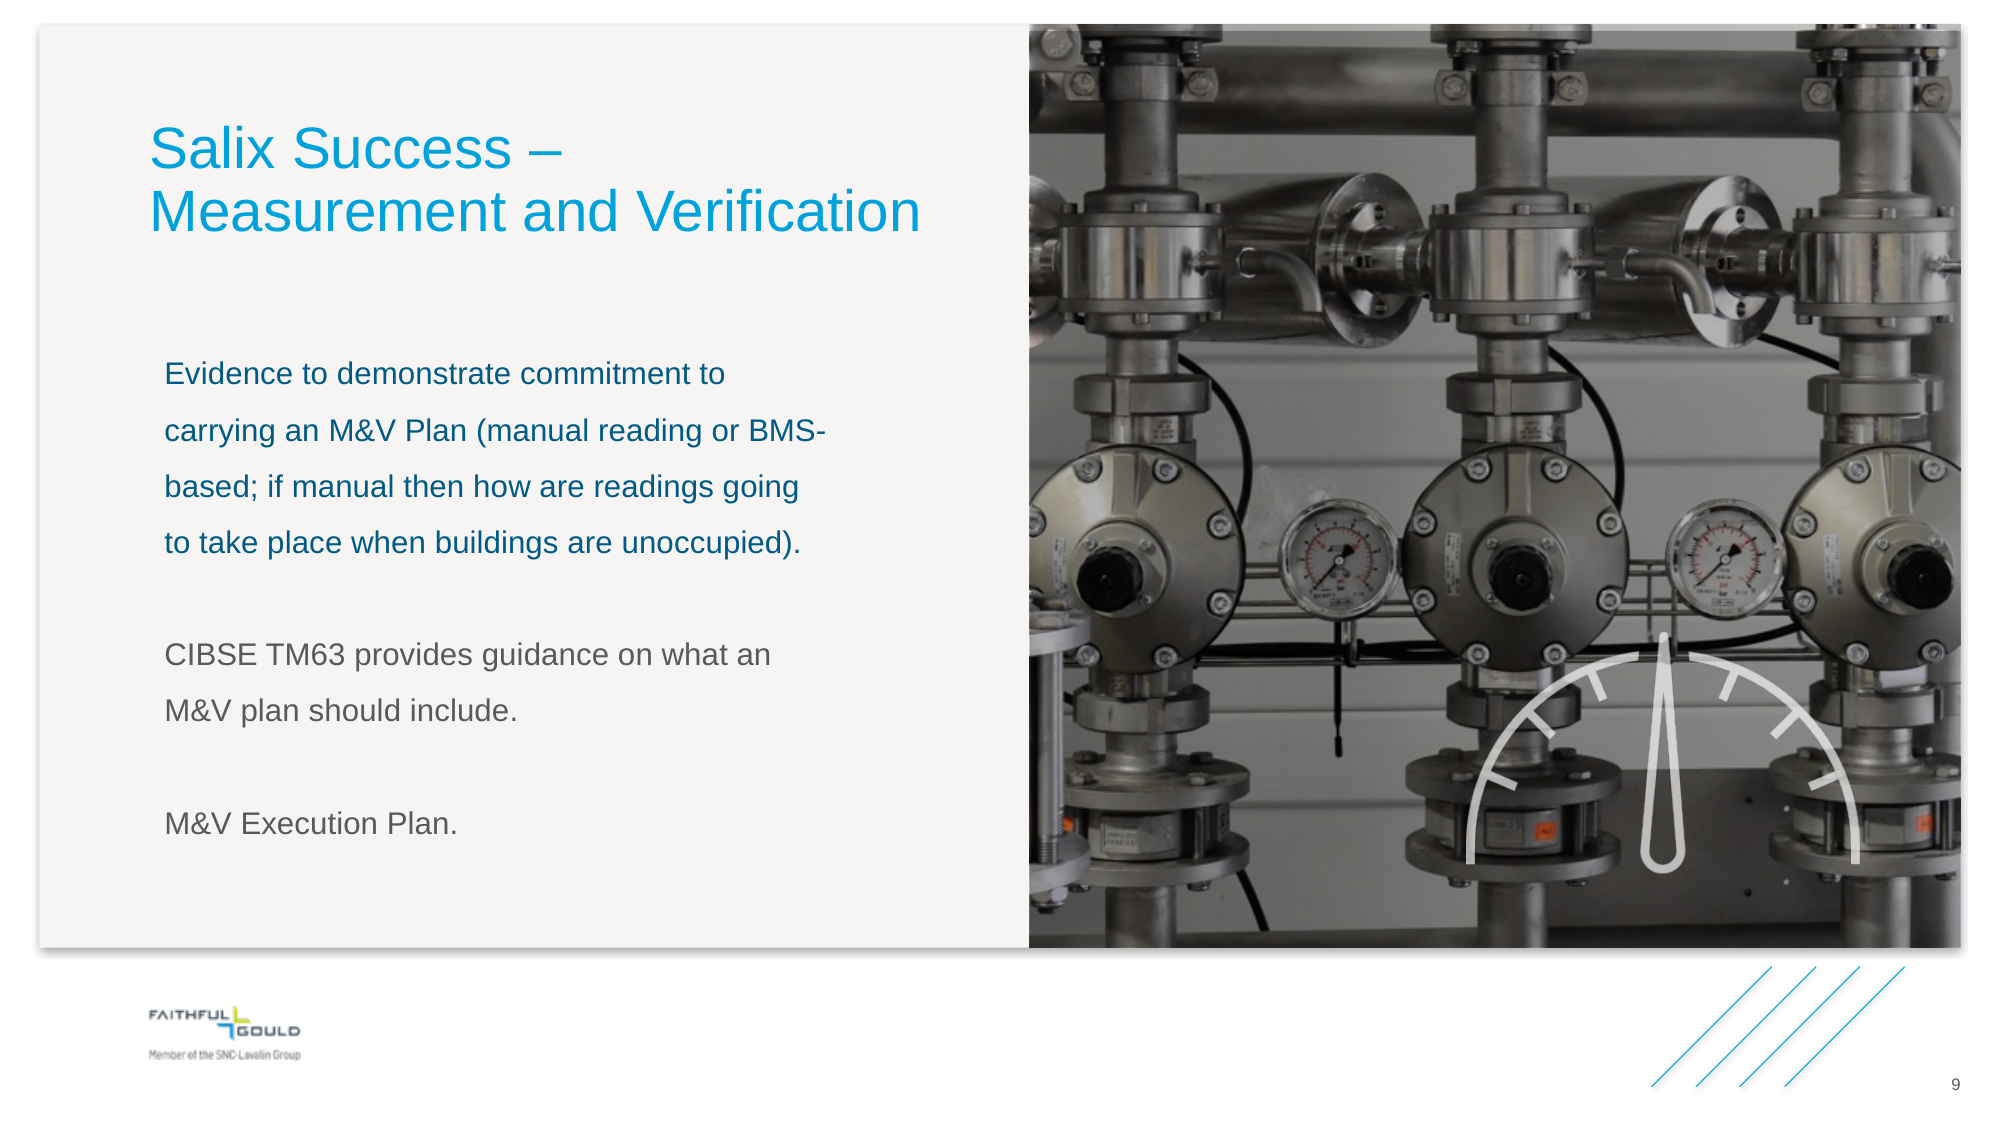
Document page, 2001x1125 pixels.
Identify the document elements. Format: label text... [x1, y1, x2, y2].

text_box Evidence to demonstrate commitment to carrying an M&V Plan (manual reading or BMS-based; if manual then how are readings going to take place when buildings are unoccupied). CIBSE TM63 provides guidance on what an M&V plan should include. M&V Execution Plan. [149, 327, 848, 848]
picture [1784, 966, 1906, 1088]
picture [1029, 24, 1961, 1088]
slide_number 9 [1882, 1063, 1961, 1095]
picture [140, 978, 315, 1074]
title Salix Success – Measurement and Verification [149, 105, 923, 258]
